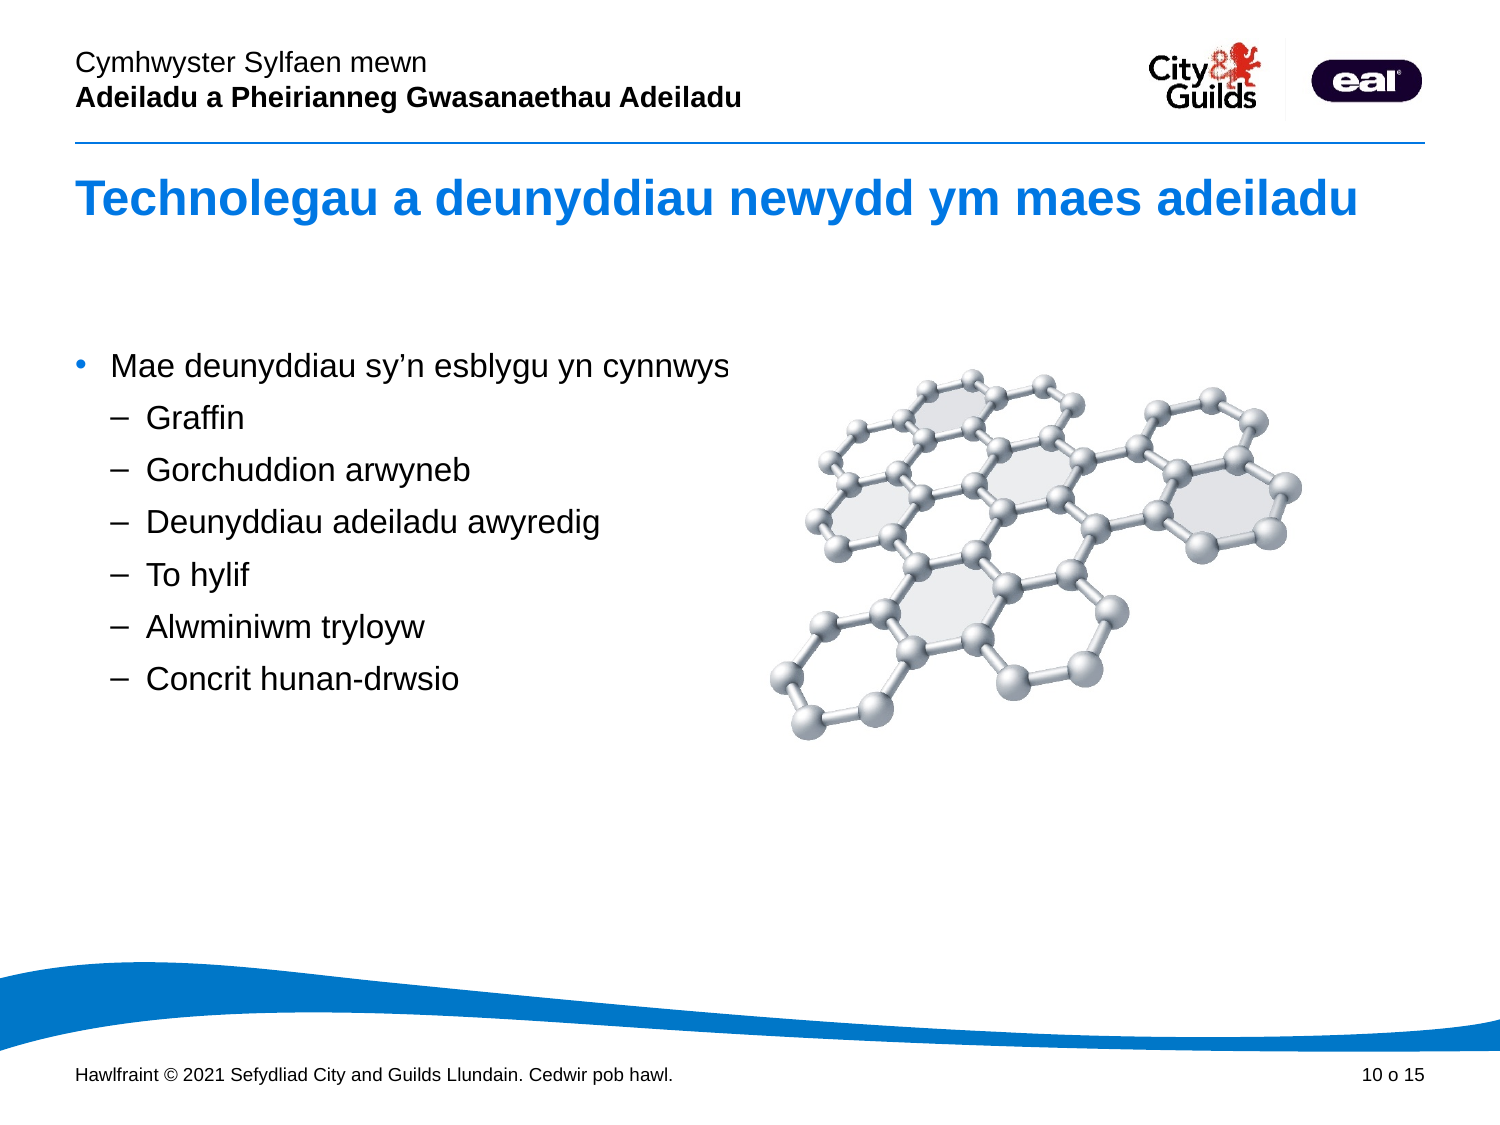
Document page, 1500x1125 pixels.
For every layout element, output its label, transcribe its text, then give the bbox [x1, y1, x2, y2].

picture [1149, 38, 1422, 121]
picture [727, 342, 1356, 783]
list Mae deunyddiau sy’n esblygu yn cynnwys: Graffin Gorchuddion arwyneb Deunyddiau adeiladu awyredig To hylif Alwminiwm tryloyw Concrit hunan-drwsio [74, 342, 1426, 946]
title Technolegau a deunyddiau newydd ym maes adeiladu [74, 165, 1426, 229]
